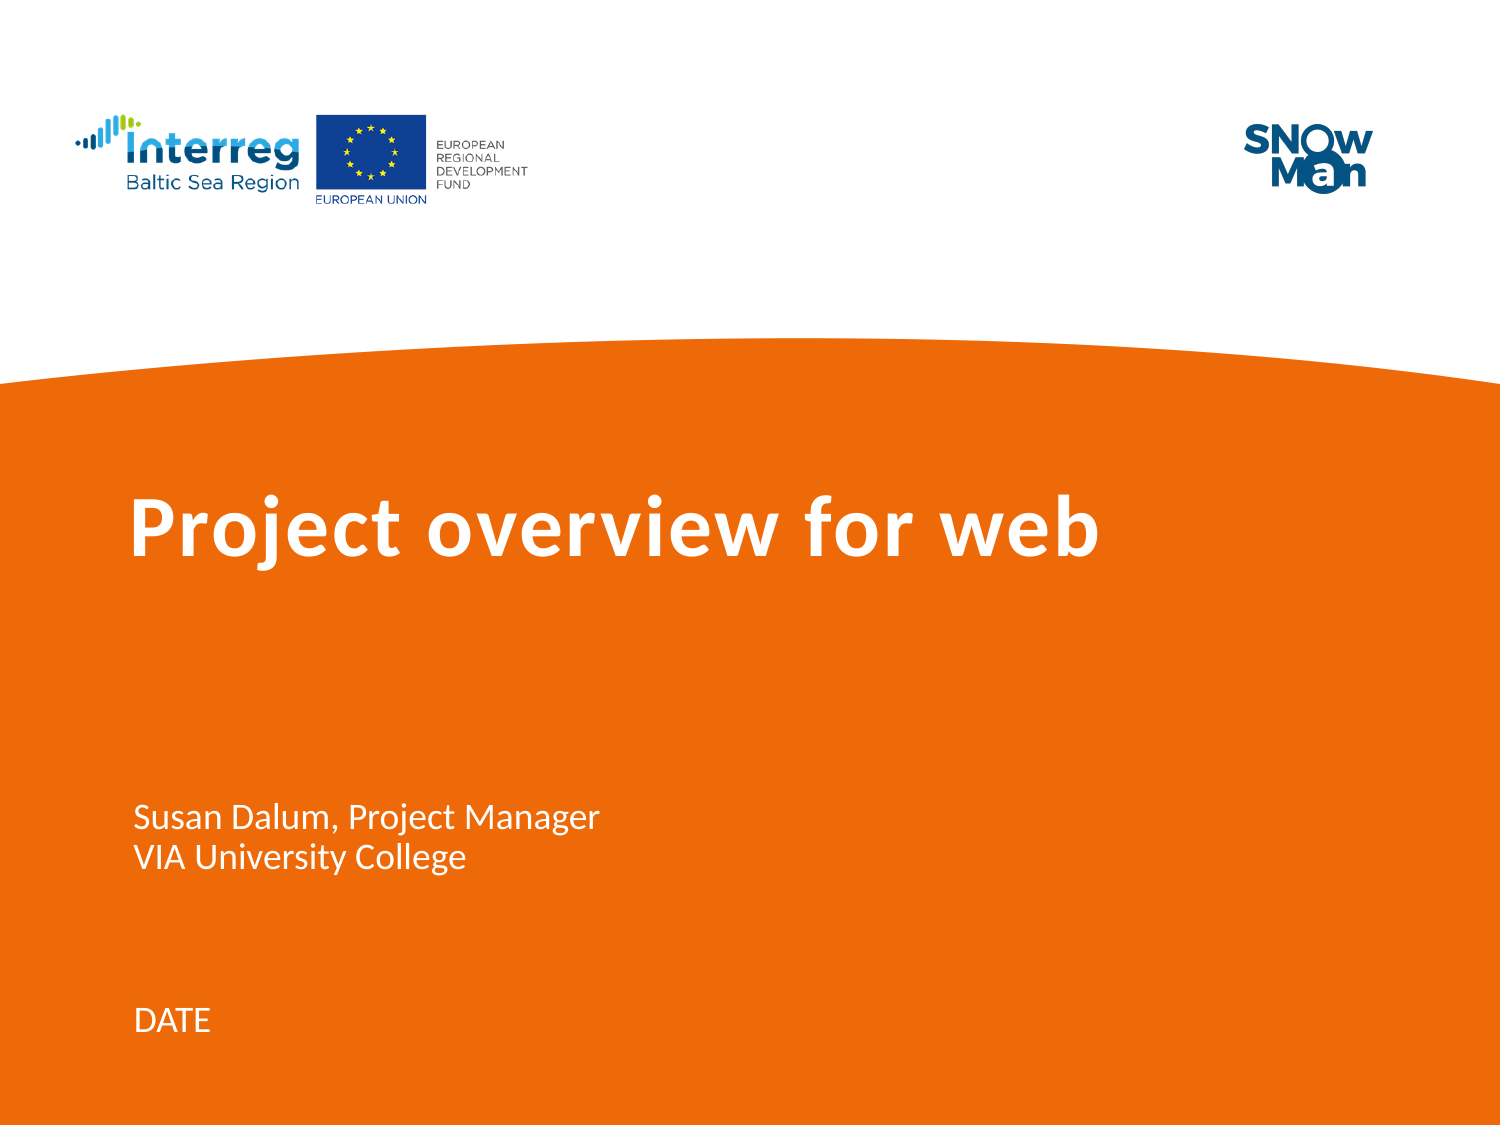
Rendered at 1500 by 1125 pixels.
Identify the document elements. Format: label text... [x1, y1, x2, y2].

picture [0, 22, 1500, 384]
list DATE [118, 992, 816, 1055]
list Project overview for web [114, 473, 1373, 592]
list Susan Dalum, Project Manager VIA University College [118, 789, 815, 914]
